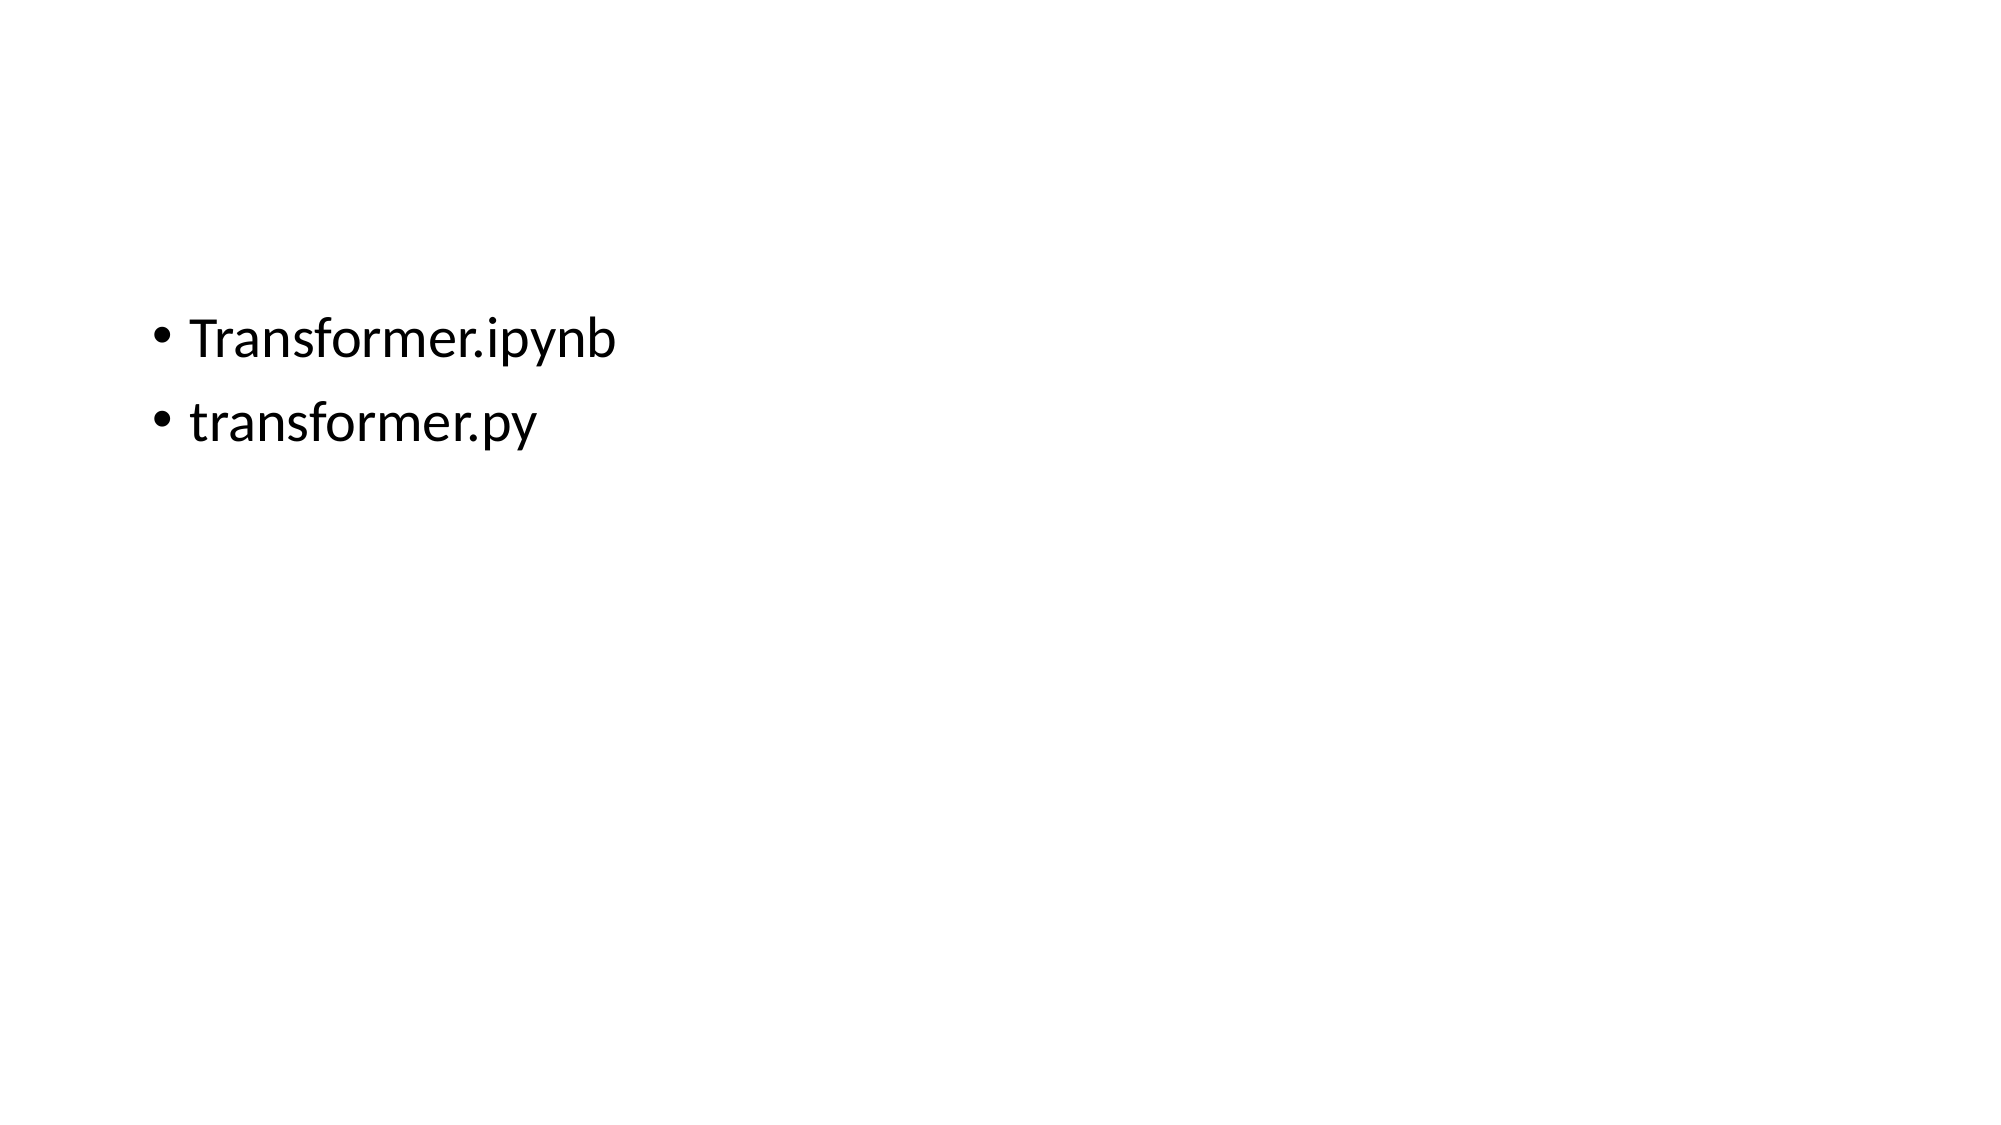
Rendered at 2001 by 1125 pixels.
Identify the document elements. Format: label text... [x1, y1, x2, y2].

list Transformer.ipynb transformer.py [137, 299, 1863, 1014]
